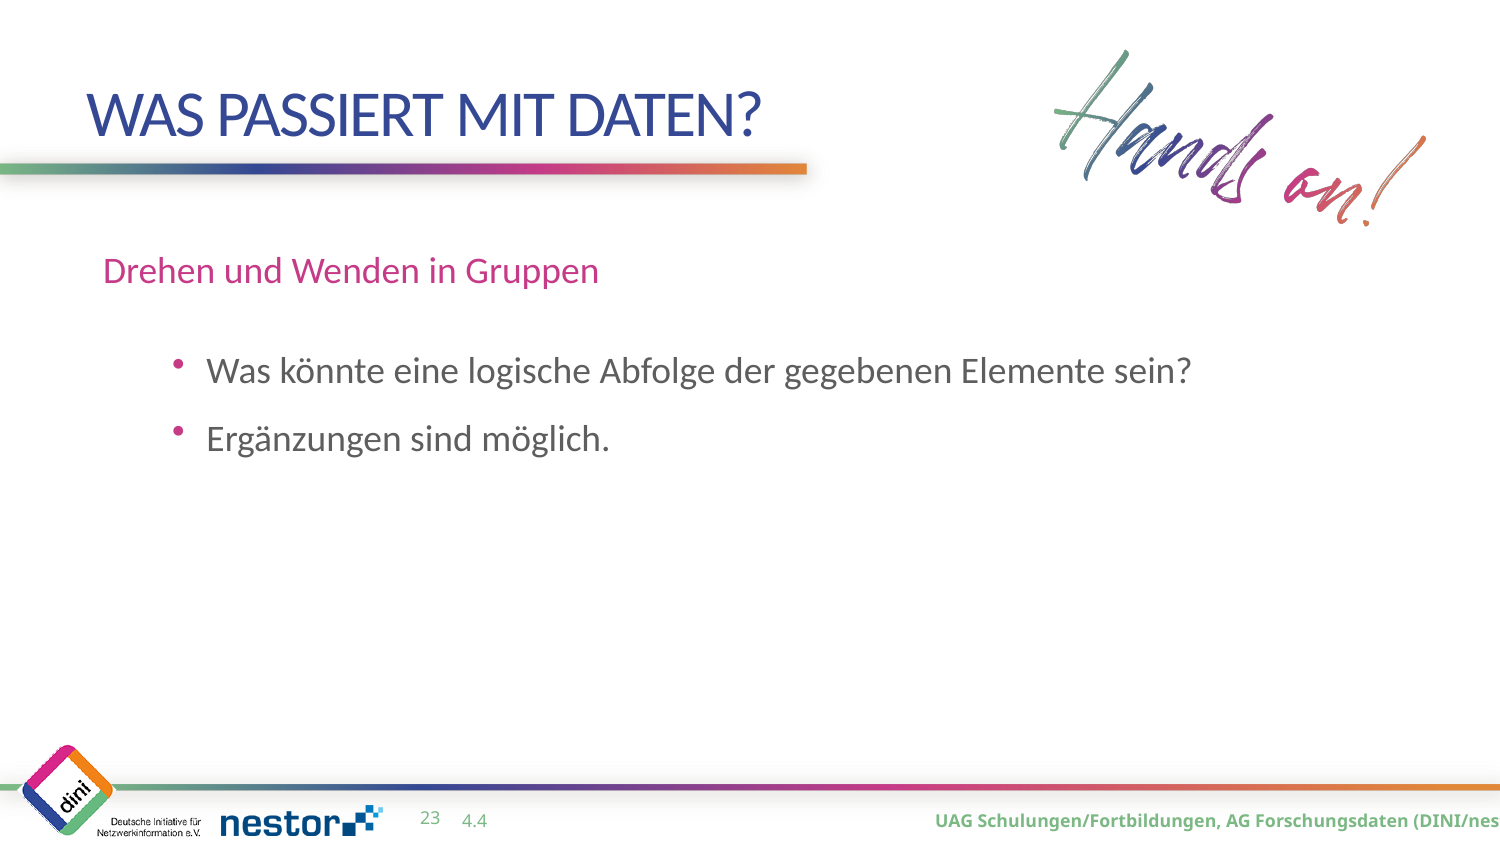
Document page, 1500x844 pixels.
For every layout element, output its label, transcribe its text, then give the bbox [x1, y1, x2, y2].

list Drehen und Wenden in Gruppen [88, 238, 1432, 301]
picture [0, 731, 1500, 844]
picture [1423, 817, 1428, 825]
picture [1280, 819, 1289, 825]
picture [1035, 49, 1426, 238]
picture [0, 138, 837, 204]
title Was passiert mit Daten? [77, 61, 1423, 158]
list Was könnte eine logische Abfolge der gegebenen Elemente sein? Ergänzungen sind möglich. [157, 316, 1258, 773]
text_box 4.4 [433, 801, 502, 838]
slide_number 22 [406, 801, 454, 841]
